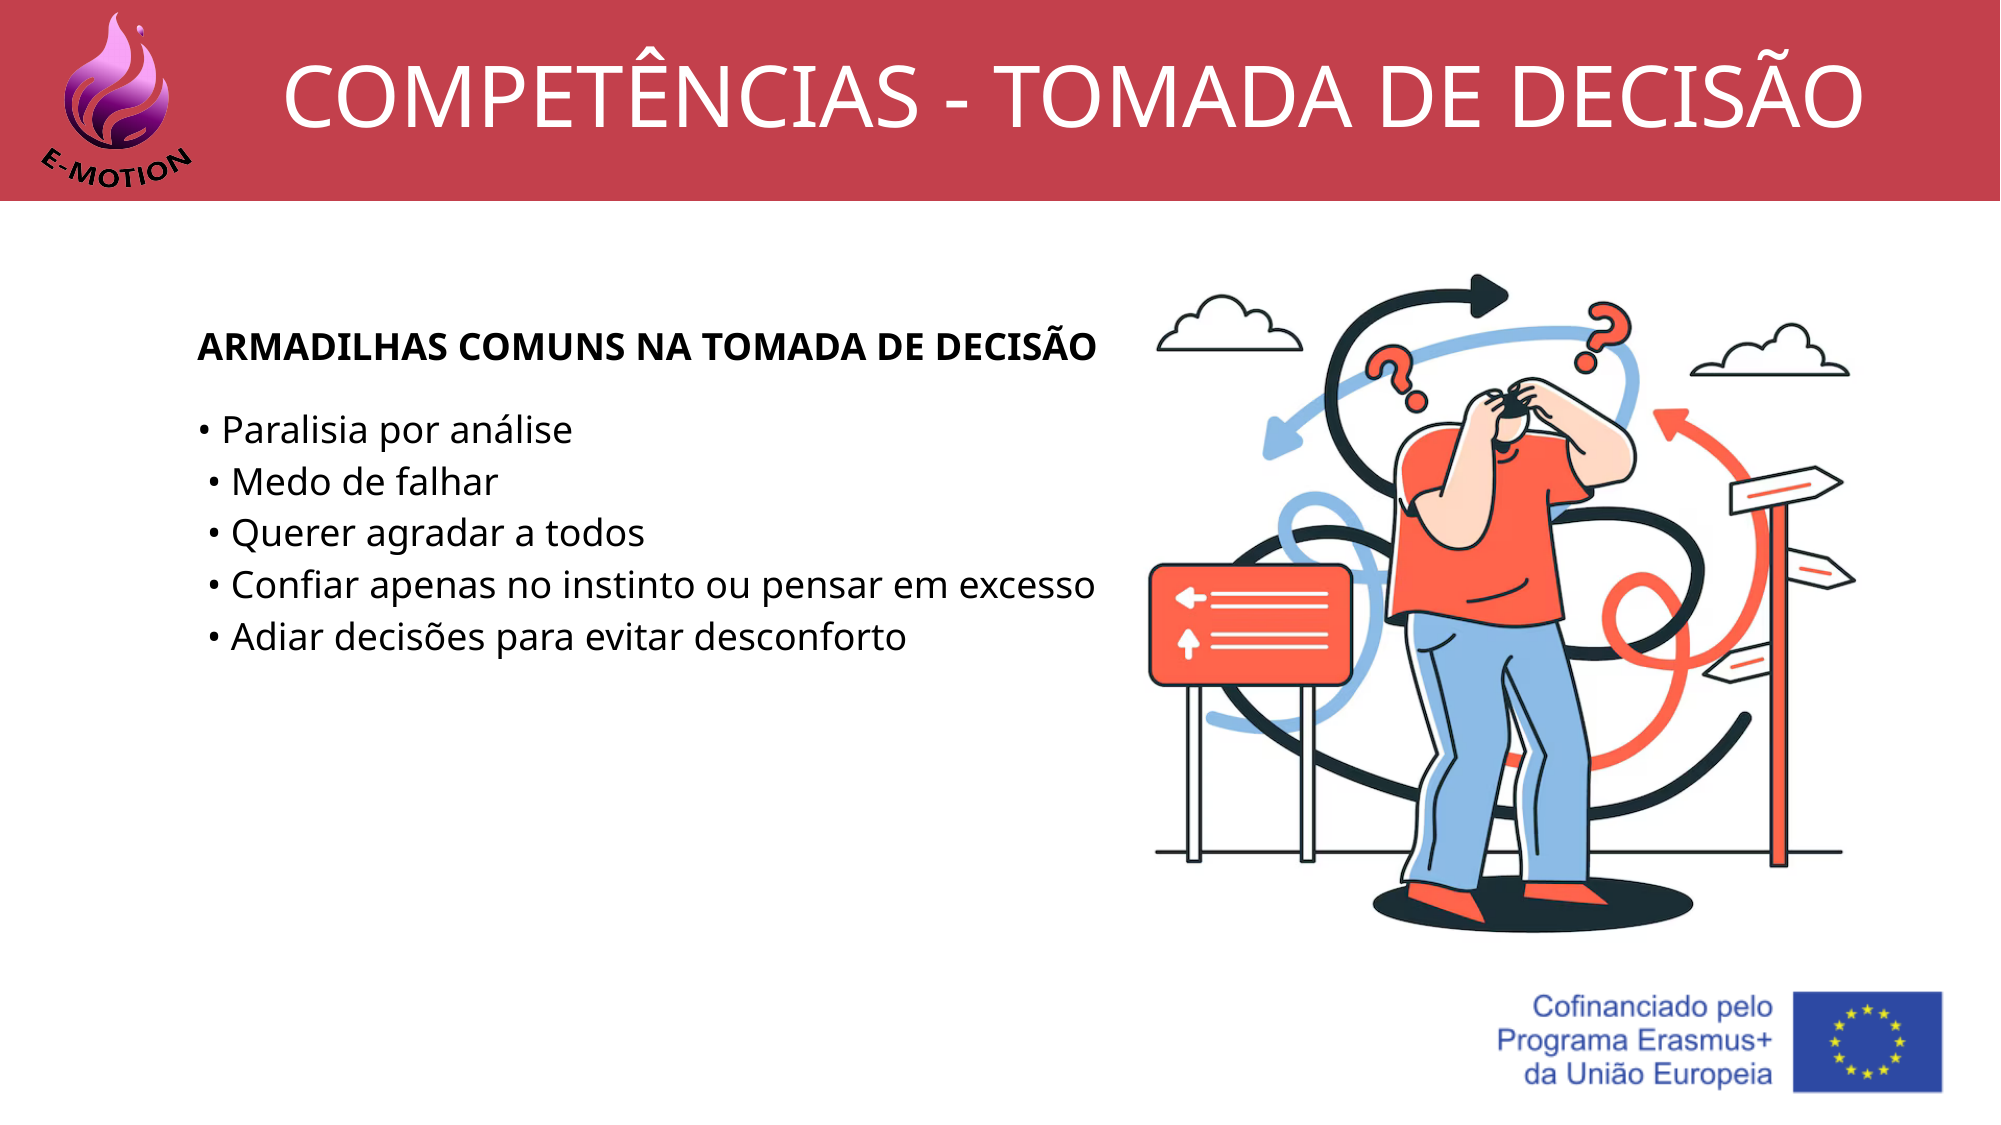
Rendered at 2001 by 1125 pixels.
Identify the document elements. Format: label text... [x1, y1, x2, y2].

text_box ARMADILHAS COMUNS NA TOMADA DE DECISÃO • Paralisia por análise • Medo de falhar • Querer agradar a todos • Confiar apenas no instinto ou pensar em excesso • Adiar decisões para evitar desconforto [182, 308, 1107, 742]
picture [0, 0, 253, 247]
picture [1112, 208, 2000, 1125]
text_box COMPETÊNCIAS - TOMADA DE DECISÃO [257, 34, 1884, 165]
